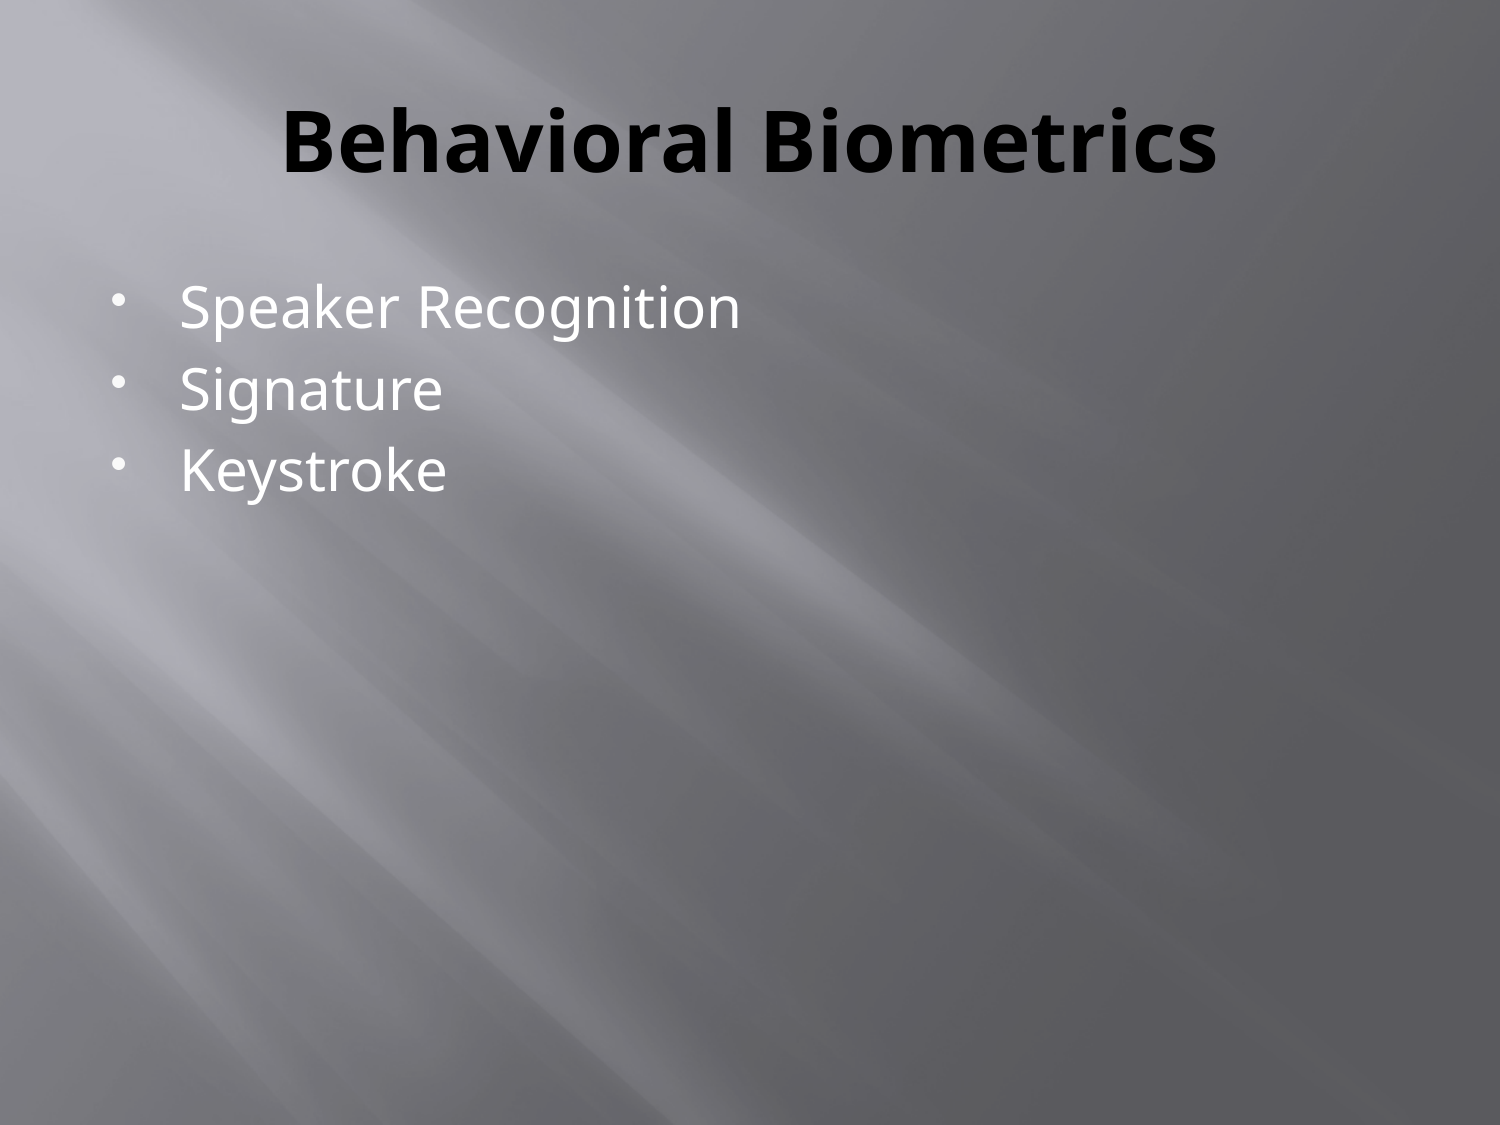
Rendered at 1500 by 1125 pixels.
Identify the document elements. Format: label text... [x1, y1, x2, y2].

list Speaker Recognition Signature Keystroke [74, 262, 1426, 1036]
title Behavioral Biometrics [75, 45, 1425, 233]
